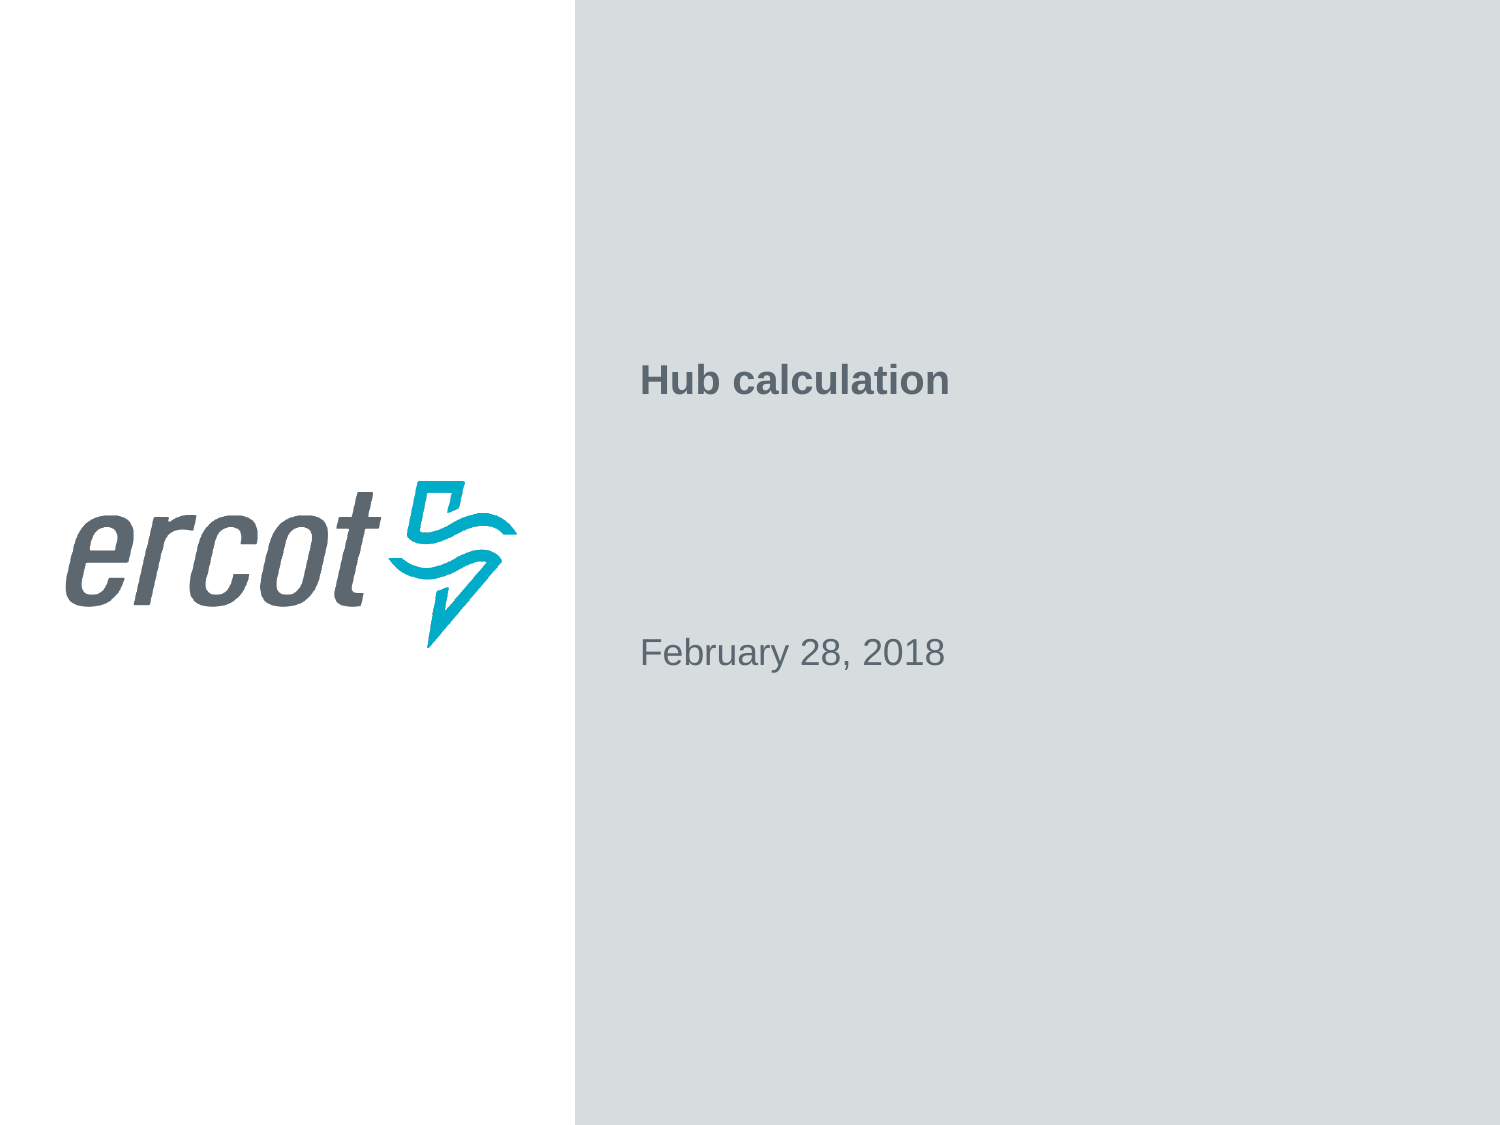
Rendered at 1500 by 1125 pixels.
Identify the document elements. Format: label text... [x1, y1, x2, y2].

text_box Hub calculation February 28, 2018 [624, 345, 1500, 681]
picture [56, 471, 525, 654]
